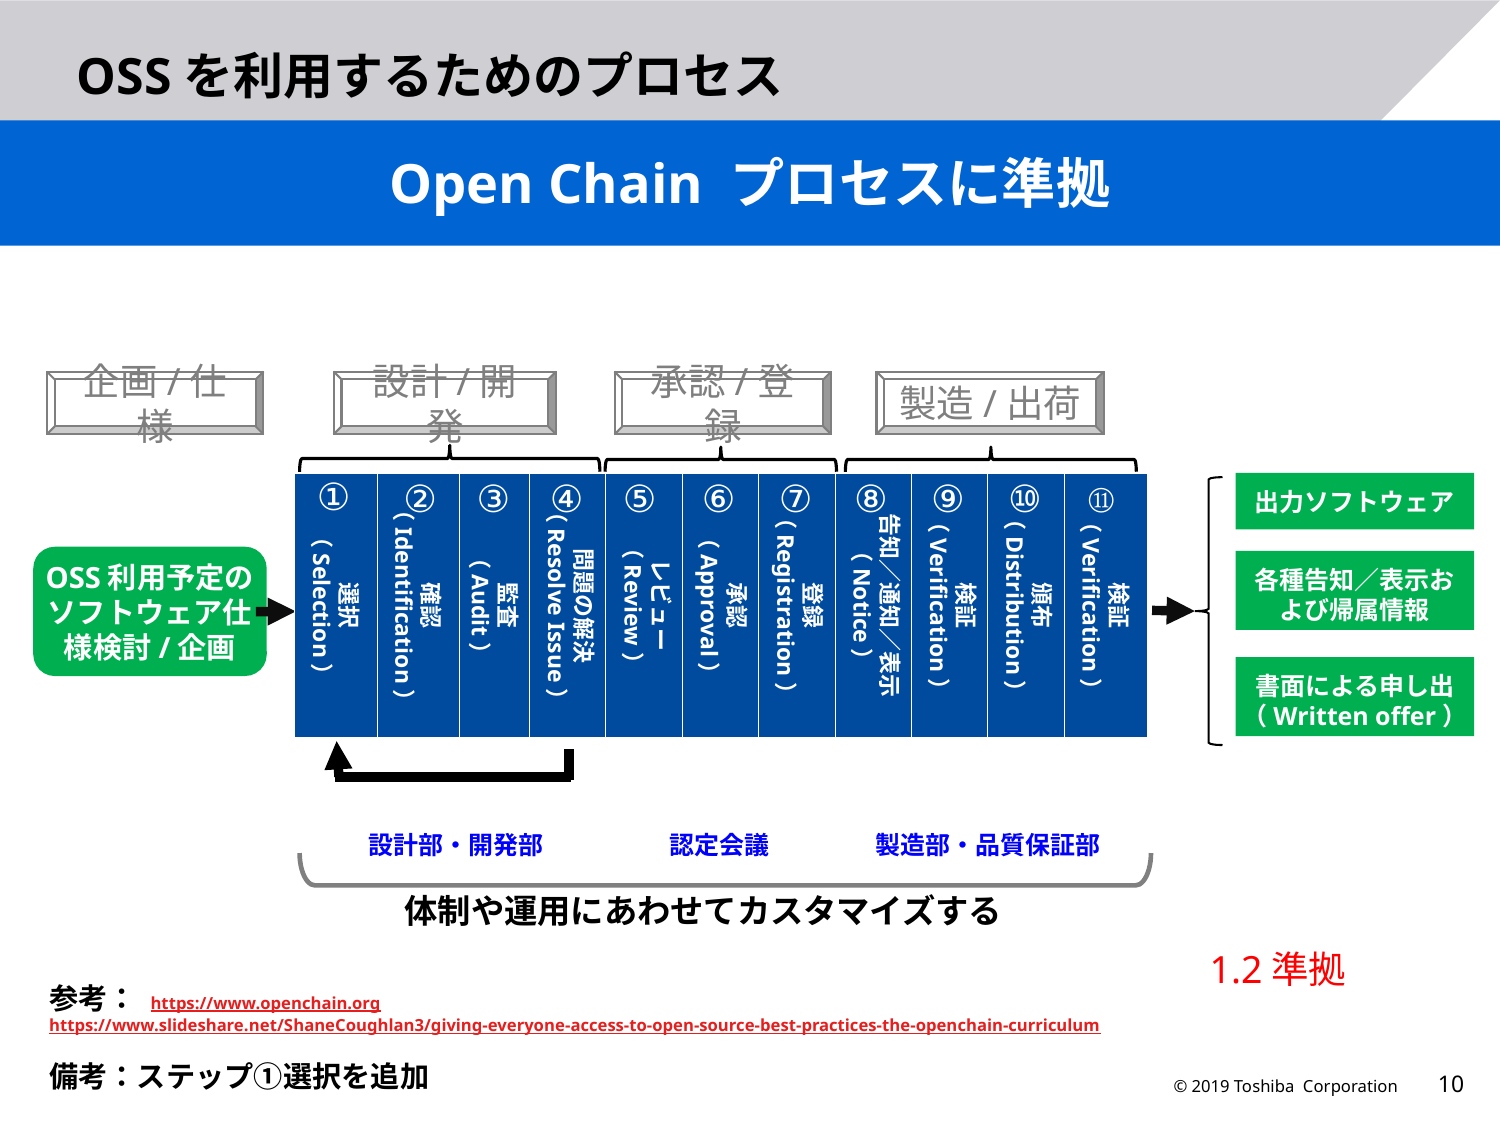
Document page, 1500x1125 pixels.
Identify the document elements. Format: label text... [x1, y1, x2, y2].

text_box ④ [535, 467, 599, 528]
text_box [605, 447, 837, 472]
text_box 選択 （Selection） [294, 473, 378, 738]
text_box [878, 376, 883, 430]
text_box 認定会議 [620, 822, 819, 867]
text_box 体制や運用にあわせてカスタマイズする [389, 882, 1017, 938]
text_box [845, 447, 1137, 472]
text_box ⑦ [764, 472, 828, 528]
text_box 設計/開発 [332, 370, 557, 435]
text_box 製造/出荷 [875, 370, 1105, 435]
text_box レビュー （Review） [605, 473, 682, 738]
text_box Resolve Issue [881, 373, 1099, 378]
text_box 問題の解決 （Resolve Issue） [529, 473, 605, 738]
text_box 設計部・開発部 [349, 822, 563, 867]
text_box 書面による申し出 （Written offer） [1235, 657, 1475, 737]
text_box 1.2準拠 [1194, 938, 1390, 999]
text_box ③ [461, 467, 526, 528]
text_box 検証 （Verification） [911, 473, 987, 738]
text_box ① [302, 465, 366, 526]
text_box ⑨ [916, 467, 980, 528]
text_box 承認/登録 [613, 370, 832, 435]
text_box 承認 （Approval） [682, 473, 758, 738]
text_box ⑪ [616, 376, 621, 430]
text_box 検証 （Verification） [1064, 473, 1148, 738]
text_box 登録 （Registration） [758, 473, 835, 738]
list Open Chain プロセスに準拠 [0, 120, 1500, 246]
text_box [1195, 476, 1223, 746]
text_box ⑩ [993, 467, 1057, 528]
text_box 監査 （Audit） [460, 473, 529, 738]
text_box ② [388, 467, 452, 528]
text_box ⑤ [608, 472, 672, 528]
text_box Audit [619, 373, 827, 378]
text_box ⑧ [839, 467, 903, 528]
text_box 告知／通知／表示 （Notice） [835, 473, 911, 738]
text_box ⑥ [687, 472, 751, 528]
text_box 出力ソフトウェア [1235, 472, 1475, 530]
text_box [299, 853, 1152, 886]
text_box 設計/開発 [48, 376, 54, 430]
text_box 製造部・品質保証部 [851, 822, 1126, 867]
title OSSを利用するためのプロセス [0, 0, 1500, 120]
text_box ⑩ [335, 376, 340, 430]
text_box [299, 445, 600, 472]
text_box 企画/仕様 [46, 370, 265, 435]
text_box 頒布 （Distribution） [987, 473, 1064, 738]
text_box [338, 373, 552, 378]
text_box Review [51, 373, 259, 378]
text_box ⑪ [1072, 467, 1132, 528]
text_box OSS利用予定のソフトウェア仕様検討/企画 [33, 546, 267, 677]
text_box 参考： https://www.openchain.org https://www.slideshare.net/ShaneCoughlan3/giving-everyone-access-to-open-source-best-practices-the-openchain-curriculum 備考：ステップ①選択を追加 [34, 972, 1117, 1101]
text_box 確認 （Identification） [378, 473, 460, 738]
text_box 各種告知／表示および帰属情報 [1235, 550, 1475, 630]
